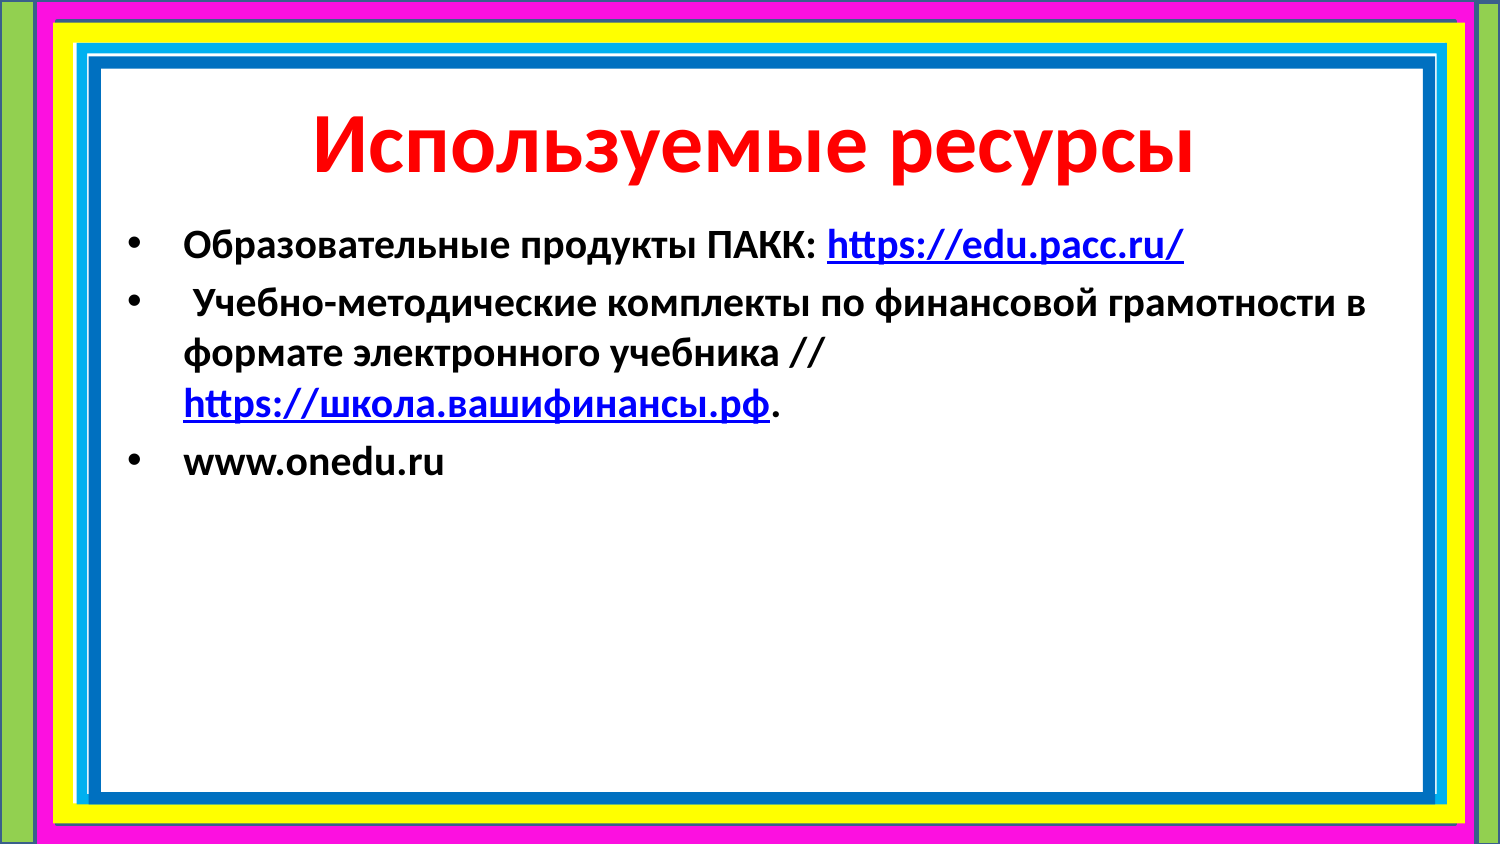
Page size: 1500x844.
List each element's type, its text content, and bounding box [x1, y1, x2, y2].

title Используемые ресурсы [112, 79, 1400, 198]
list Образовательные продукты ПАКК: https://edu.pacc.ru/ Учебно-методические комплекты по финансовой грамотности в формате электронного учебника // https://школа.вашифинансы.рф. www.onedu.ru [112, 209, 1400, 777]
